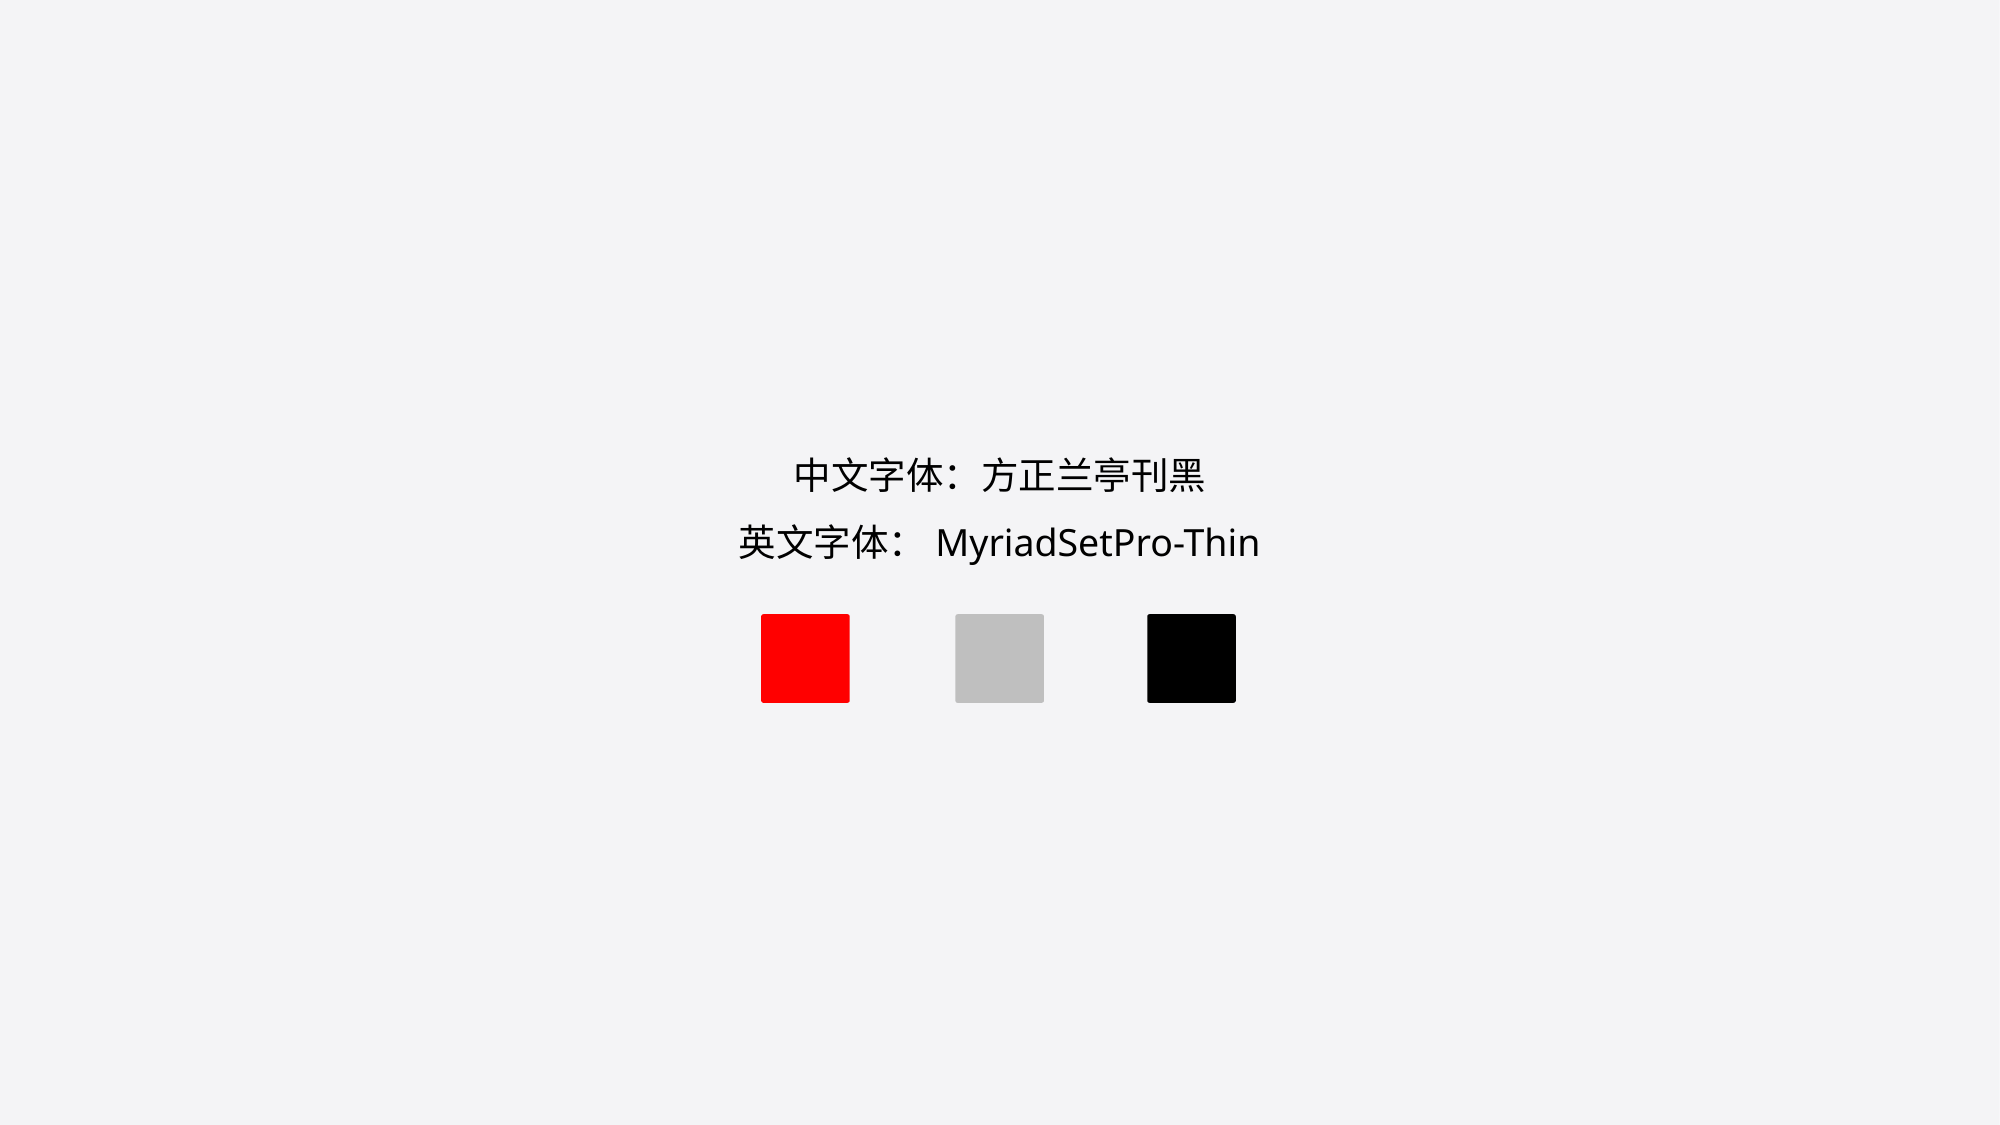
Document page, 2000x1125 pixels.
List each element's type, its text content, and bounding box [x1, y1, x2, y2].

text_box [953, 612, 1047, 705]
text_box [1145, 612, 1238, 705]
text_box 中文字体：方正兰亭刊黑 英文字体：MyriadSetPro-Thin [716, 422, 1284, 572]
text_box [759, 612, 852, 705]
